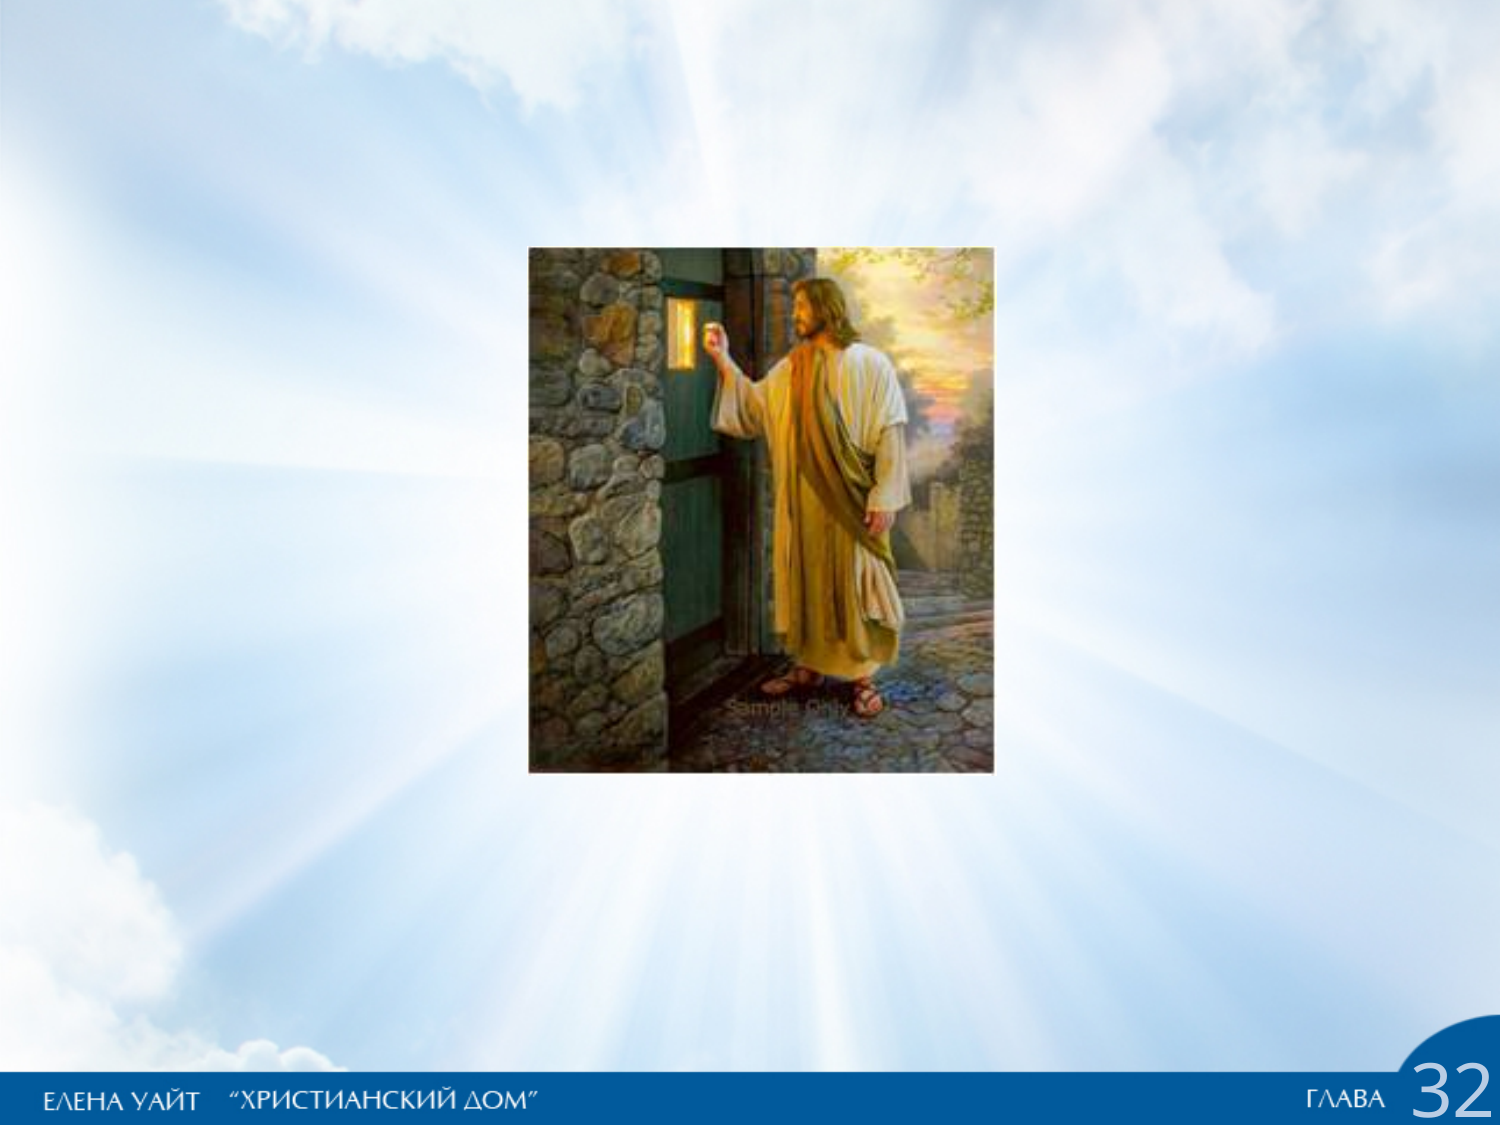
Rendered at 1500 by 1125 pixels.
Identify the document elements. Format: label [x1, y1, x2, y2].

list [527, 245, 997, 776]
picture [0, 0, 1500, 1125]
